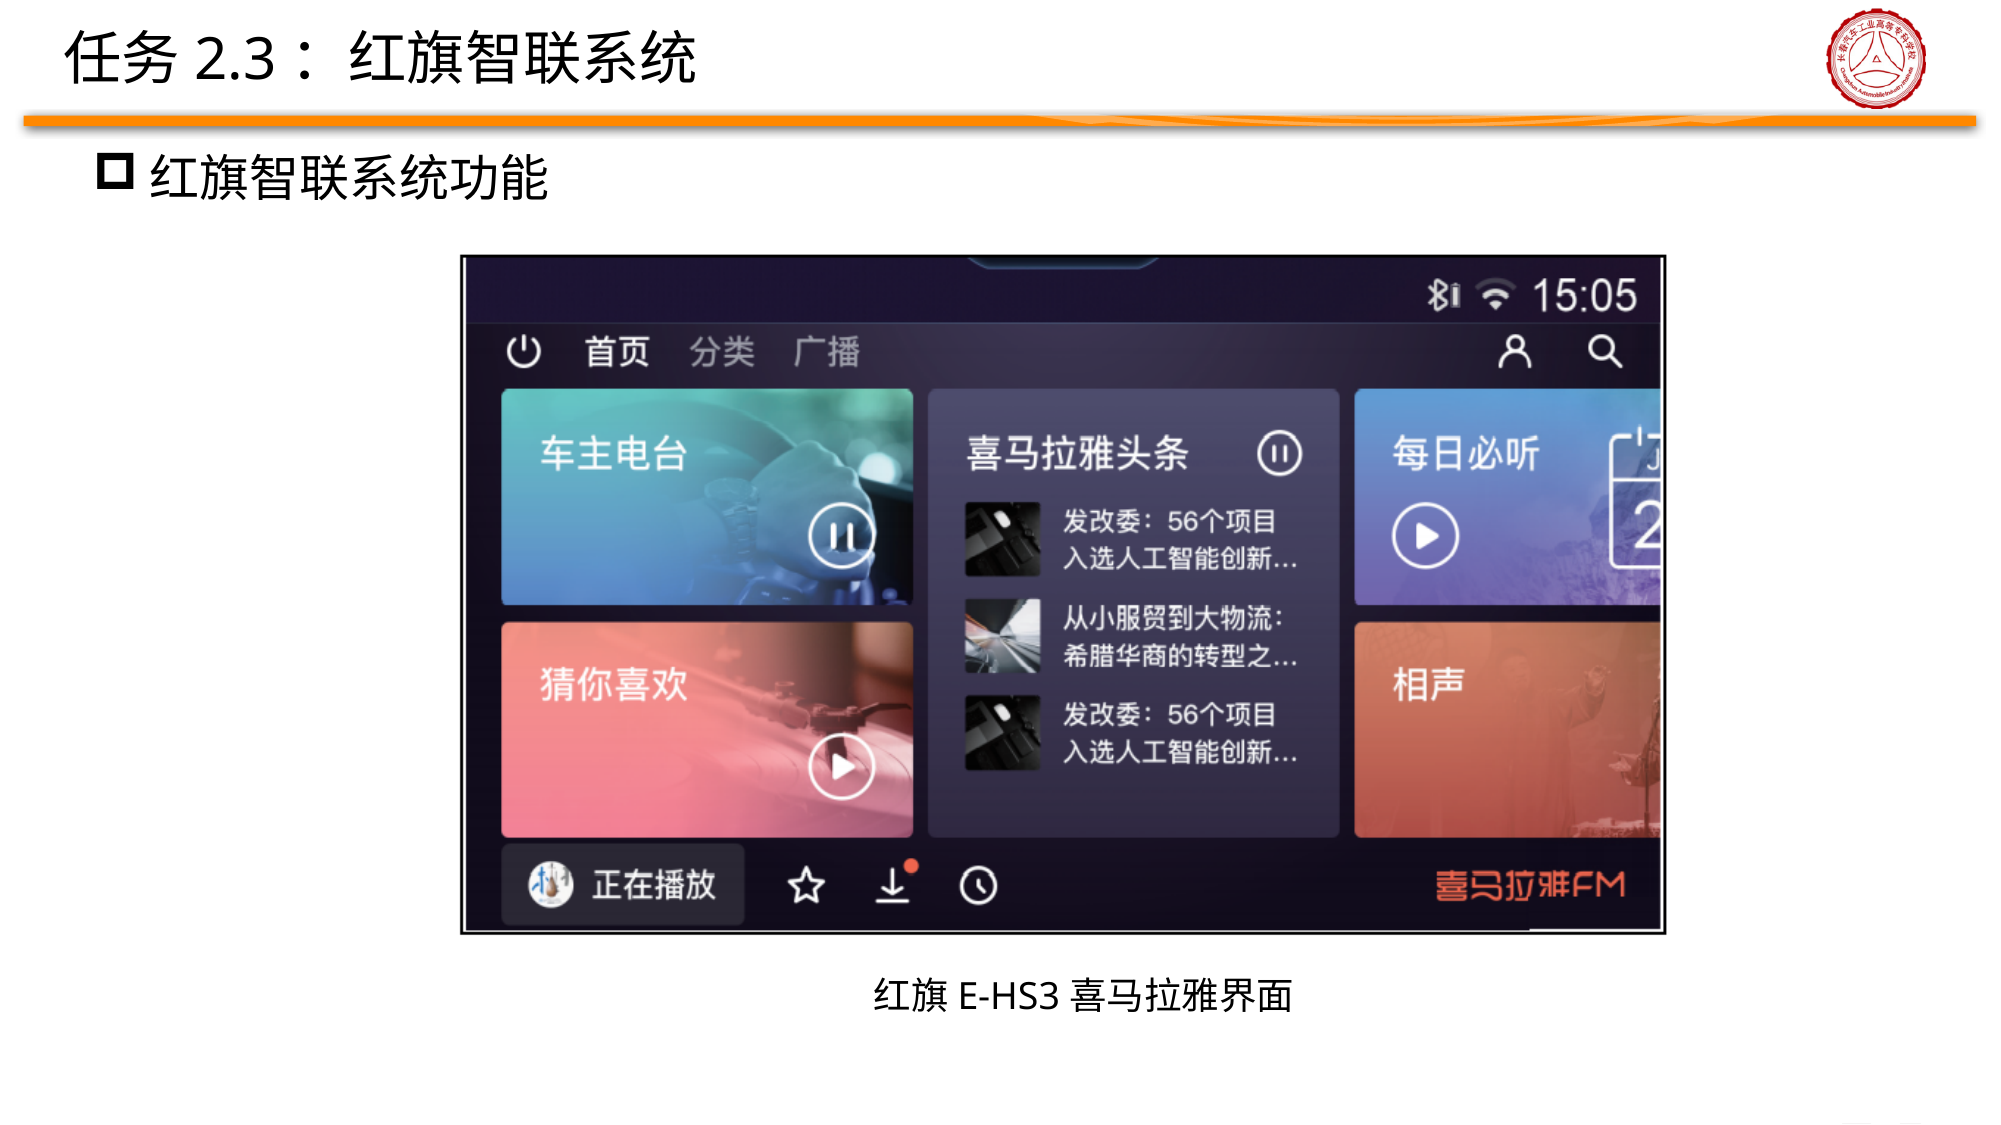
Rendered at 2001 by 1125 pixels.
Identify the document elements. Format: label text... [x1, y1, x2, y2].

text_box 红旗智联系统功能 [78, 146, 1160, 271]
title 任务2.3：红旗智联系统 [49, 21, 1557, 121]
picture [1826, 8, 1926, 109]
picture [453, 252, 1671, 938]
text_box 红旗E-HS3喜马拉雅界面 [645, 964, 1479, 1025]
